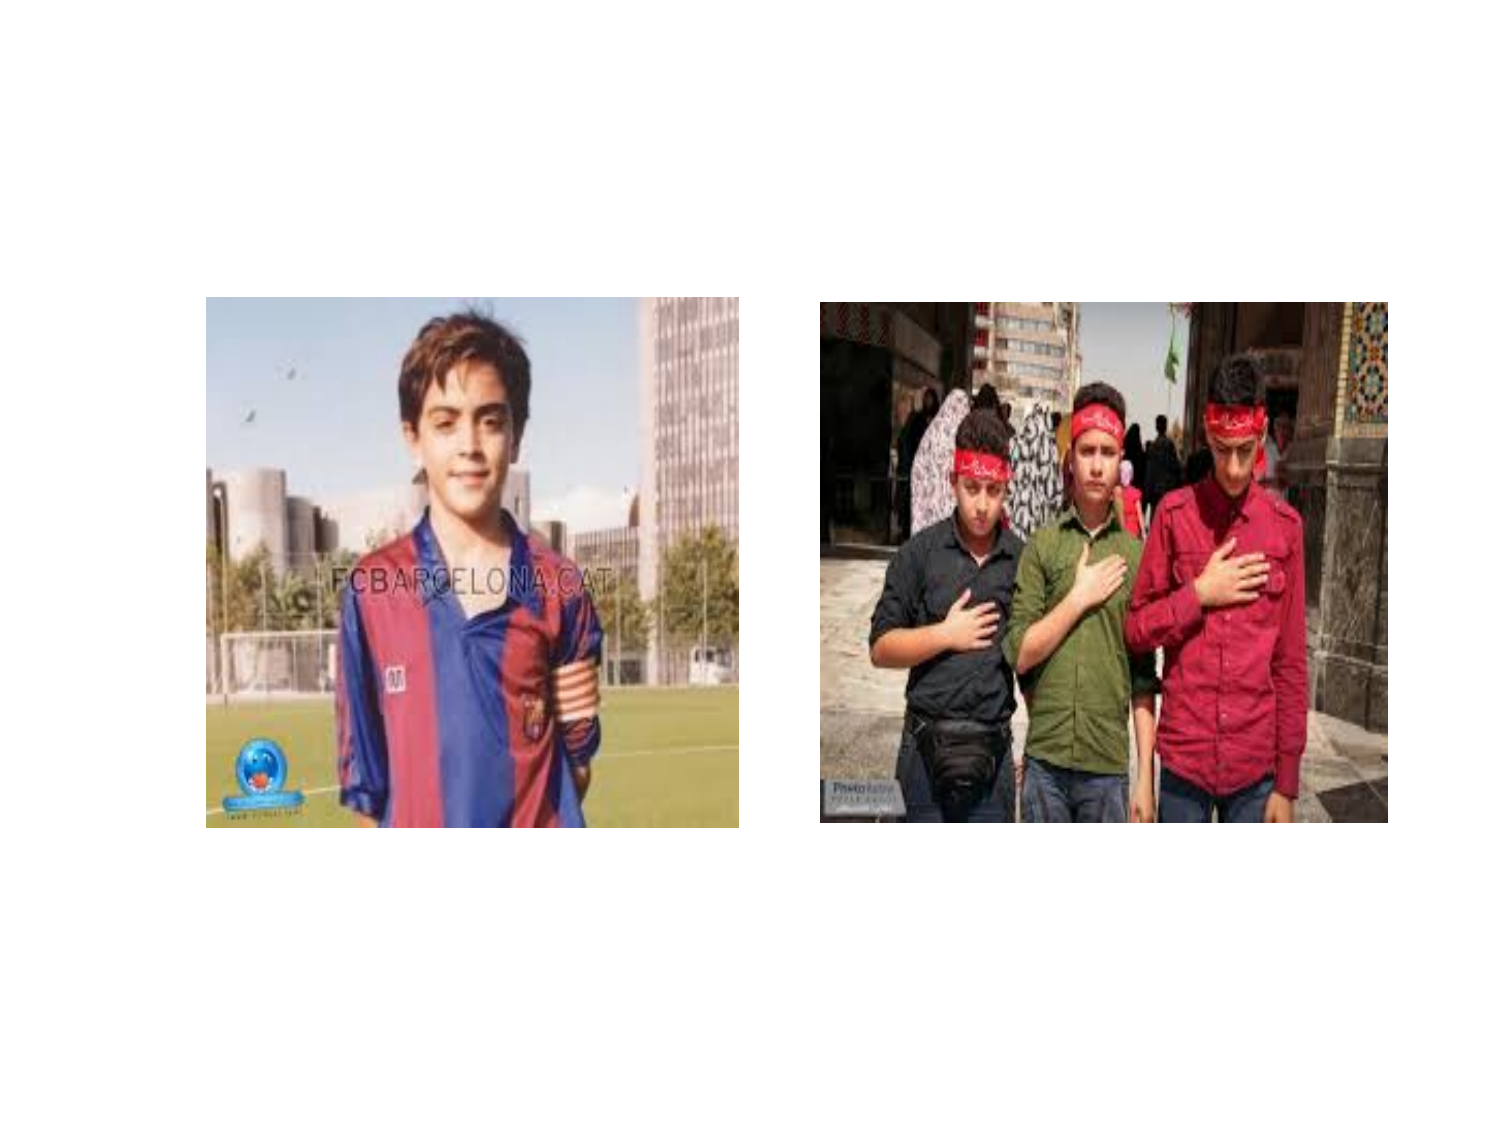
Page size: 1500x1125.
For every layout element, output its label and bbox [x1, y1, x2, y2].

picture [820, 302, 1389, 823]
picture [206, 297, 739, 828]
